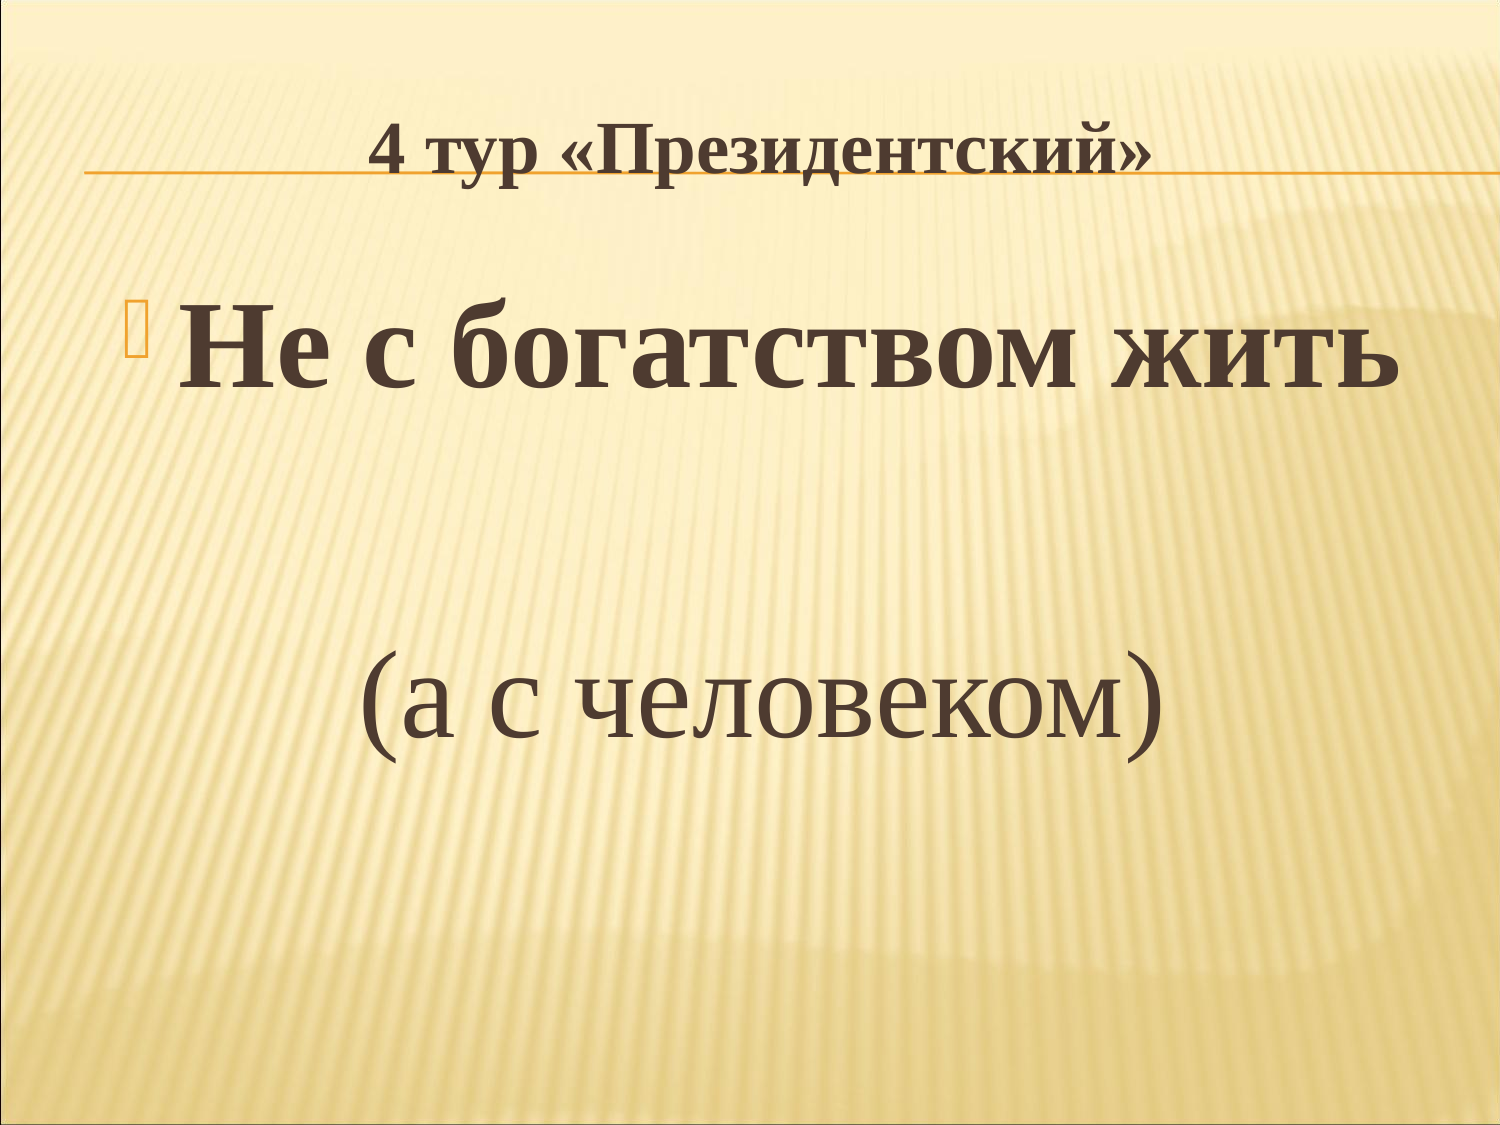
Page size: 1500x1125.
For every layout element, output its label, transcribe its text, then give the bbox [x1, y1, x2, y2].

picture [0, 0, 1500, 1125]
list Не с богатством жить (а с человеком) [50, 254, 1475, 998]
title 4 тур «Президентский» [350, 42, 1175, 246]
